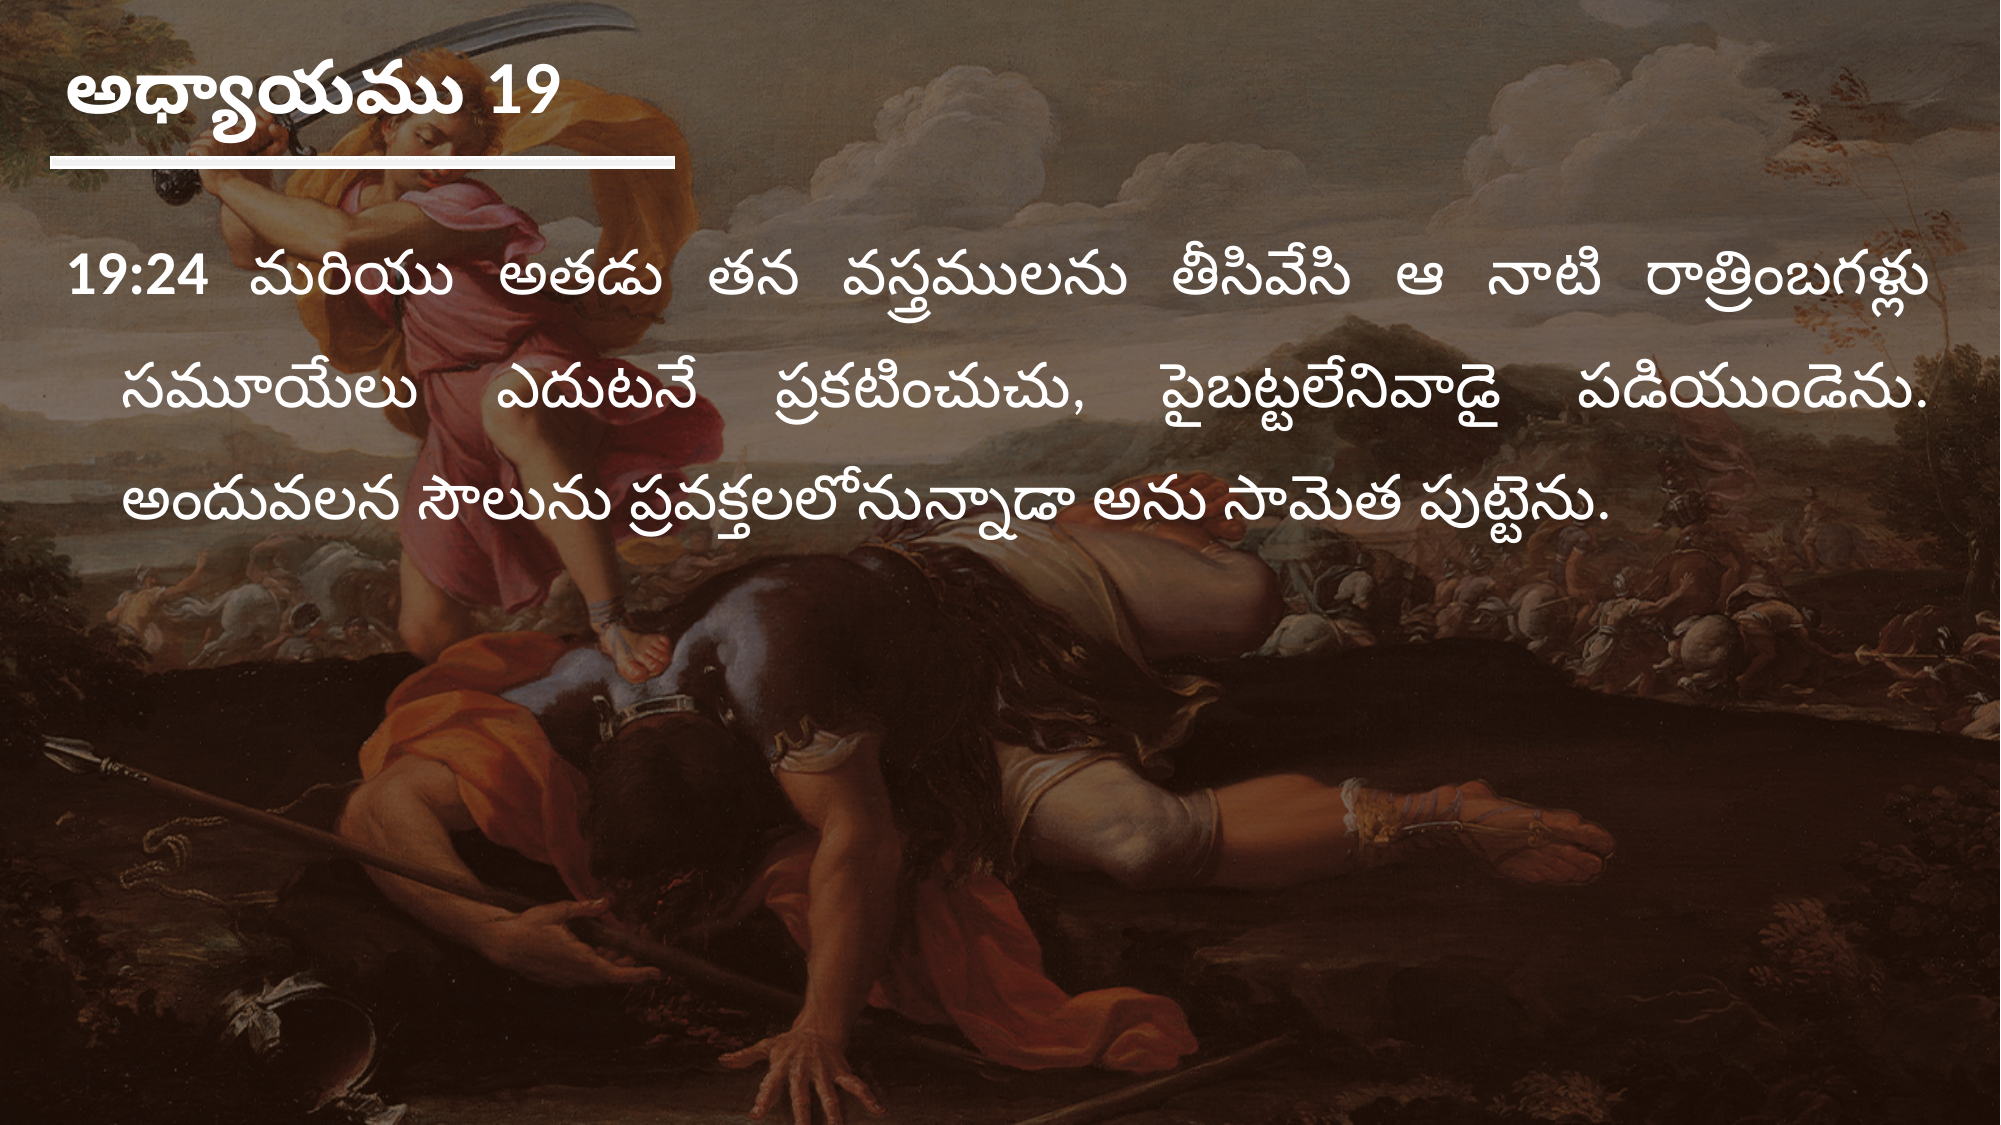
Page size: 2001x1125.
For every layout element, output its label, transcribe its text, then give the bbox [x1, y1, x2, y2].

list 19:24 మరియు అతడు తన వస్త్రములను తీసివేసి ఆ నాటి రాత్రింబగళ్లు సమూయేలు ఎదుటనే ప్రకటించుచు, పైబట్టలేనివాడై పడియుండెను. అందువలన సౌలును ప్రవక్తలలోనున్నాడా అను సామెత పుట్టెను. [50, 187, 1946, 1063]
title అధ్యాయము 19 [50, 0, 1925, 167]
picture [0, 0, 2000, 1125]
